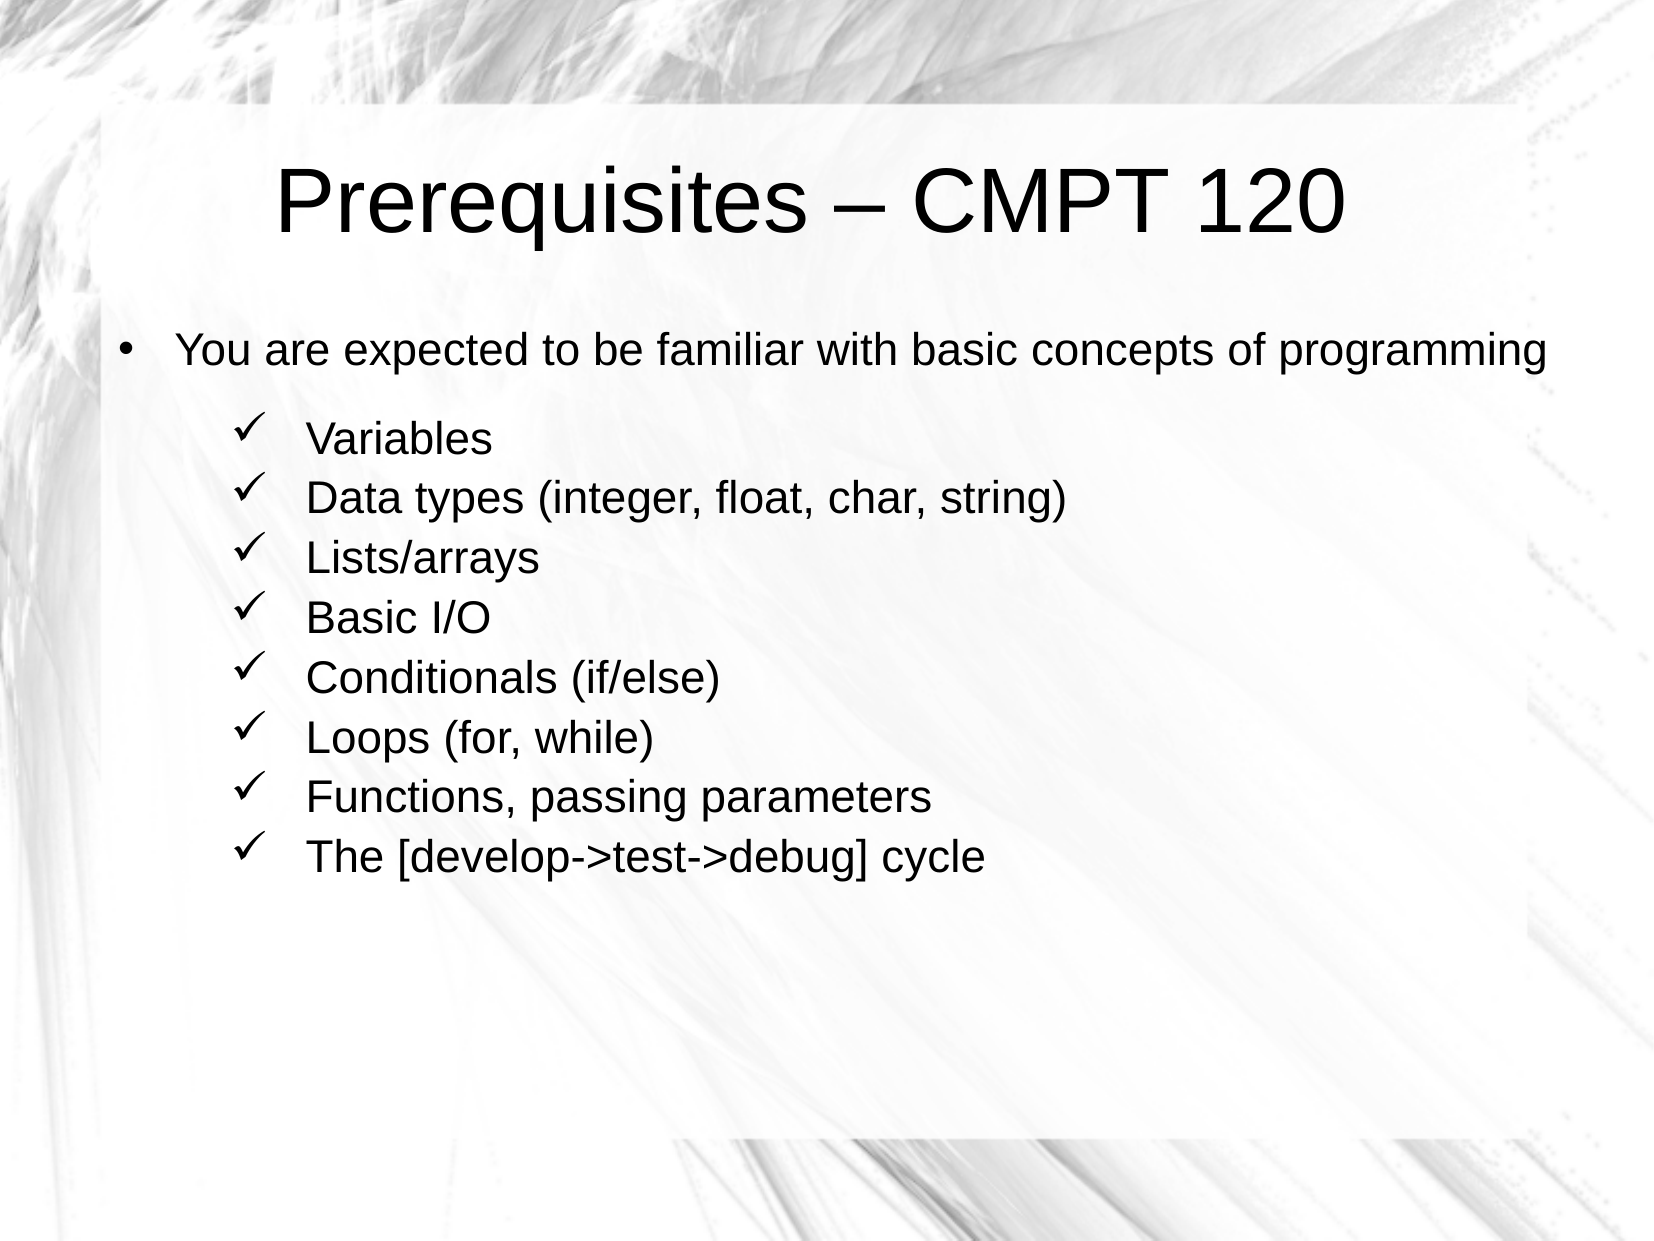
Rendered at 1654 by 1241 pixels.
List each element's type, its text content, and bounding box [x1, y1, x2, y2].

list You are expected to be familiar with basic concepts of programming Variables Data types (integer, float, char, string) Lists/arrays Basic I/O Conditionals (if/else) Loops (for, while) Functions, passing parameters The [develop->test->debug] cycle [118, 319, 1571, 1102]
picture [0, 0, 1654, 1241]
title Prerequisites – CMPT 120 [118, 112, 1506, 281]
